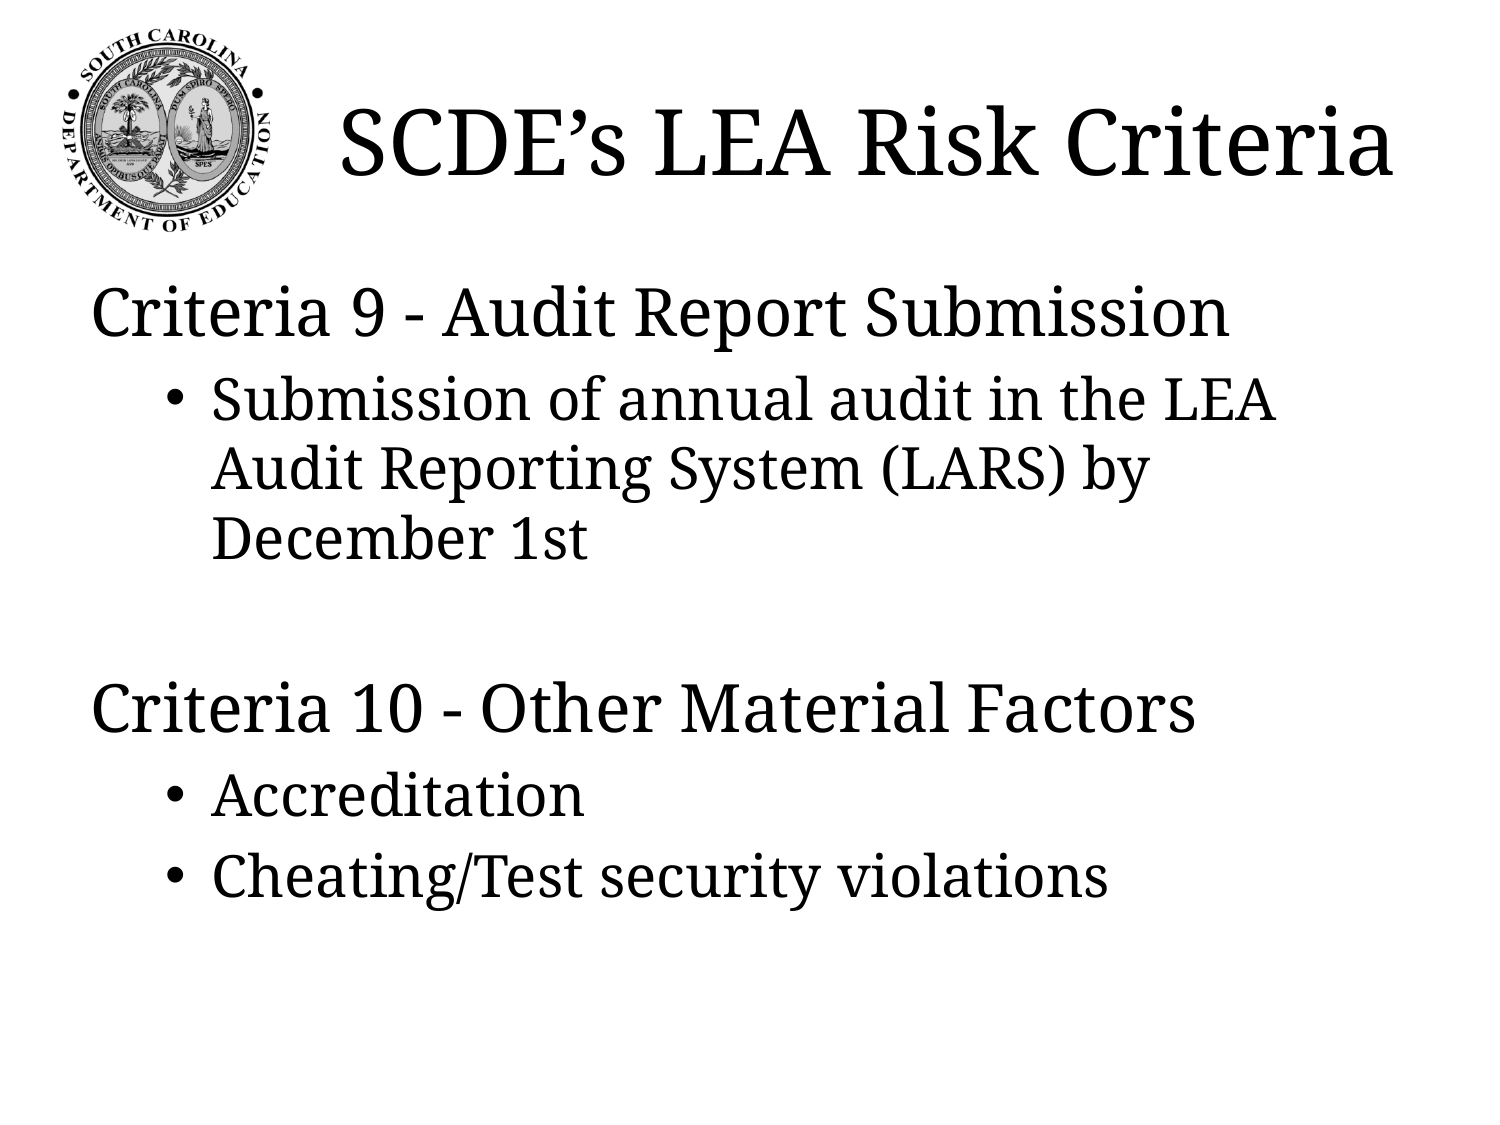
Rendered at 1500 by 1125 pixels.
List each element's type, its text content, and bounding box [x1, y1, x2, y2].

picture [50, 24, 280, 238]
list Criteria 9 - Audit Report Submission Submission of annual audit in the LEA Audit Reporting System (LARS) by December 1st Criteria 10 - Other Material Factors Accreditation Cheating/Test security violations [75, 262, 1425, 1005]
title SCDE’s LEA Risk Criteria [312, 45, 1425, 233]
